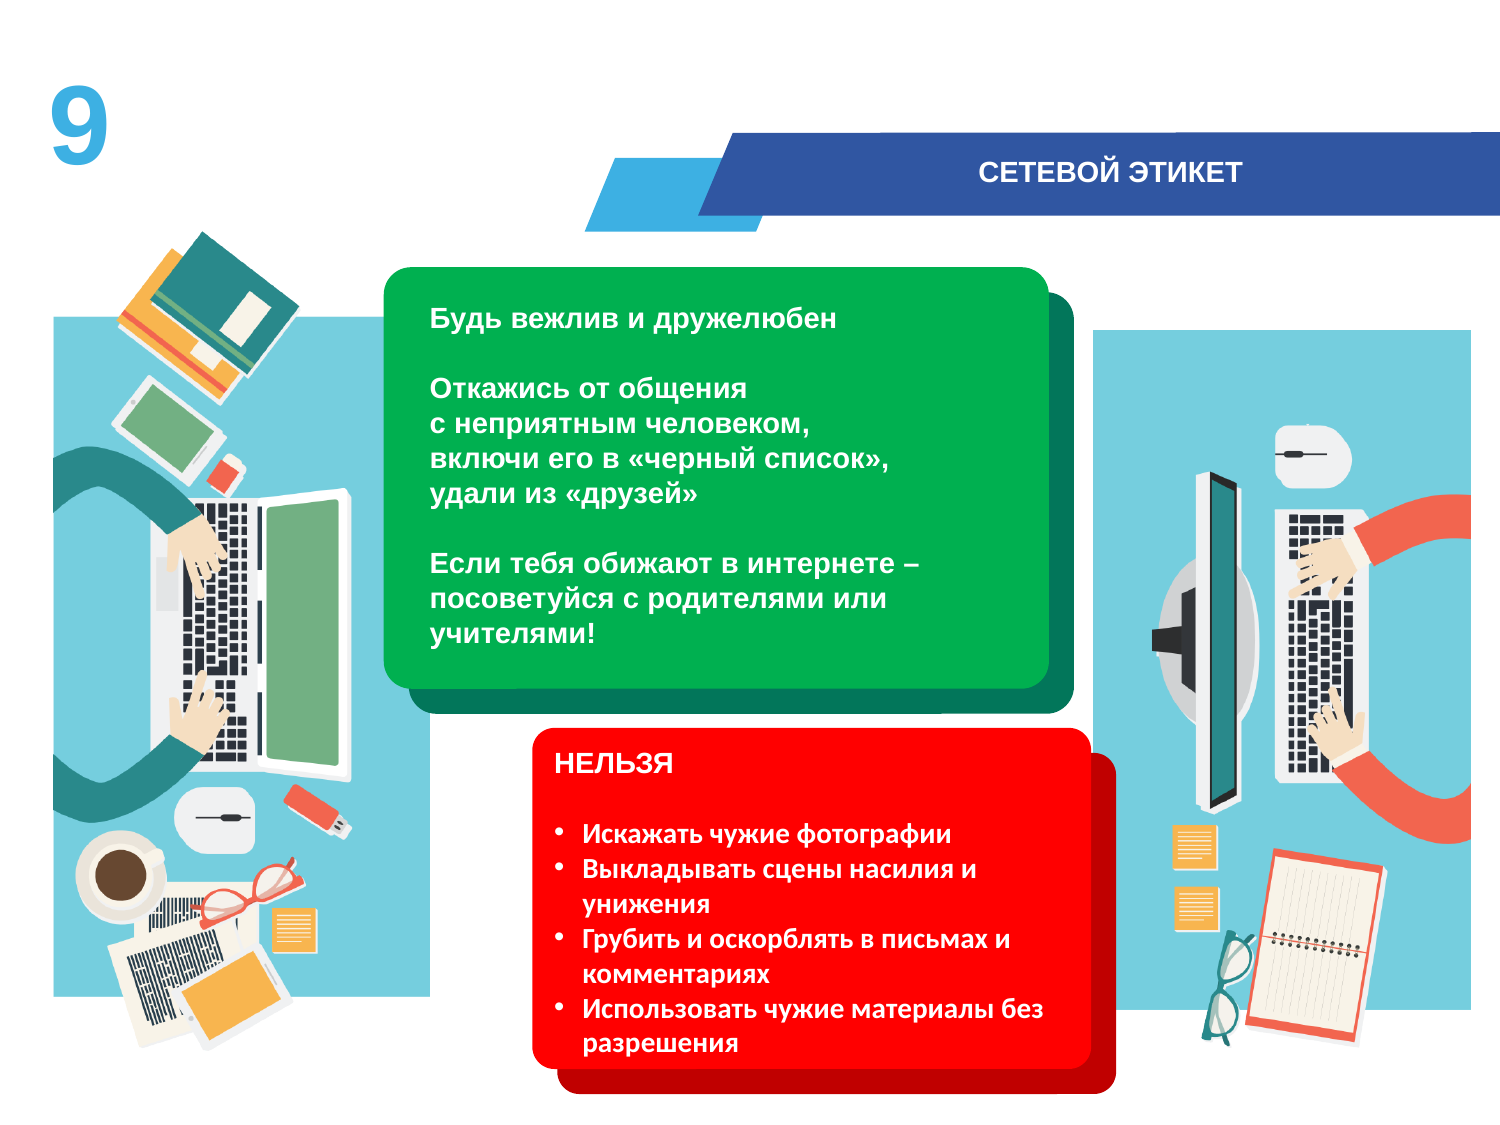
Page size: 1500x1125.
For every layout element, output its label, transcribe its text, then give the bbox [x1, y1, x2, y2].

text_box [434, 290, 1077, 716]
picture [1093, 329, 1471, 1048]
text_box [434, 265, 1052, 691]
text_box [555, 1055, 1119, 1097]
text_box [584, 132, 1500, 232]
text_box Будь вежлив и дружелюбен Откажись от общения с неприятным человеком, включи его в «черный список», удали из «друзей» Если тебя обижают в интернете – посоветуйся с родителями или учителями! [434, 292, 963, 657]
text_box [530, 725, 1092, 1072]
text_box 9 [33, 78, 183, 161]
picture [52, 231, 431, 1051]
text_box НЕЛЬЗЯ Искажать чужие фотографии Выкладывать сцены насилия и унижения Грубить и оскорблять в письмах и комментариях Использовать чужие материалы без разрешения [539, 736, 1064, 1067]
